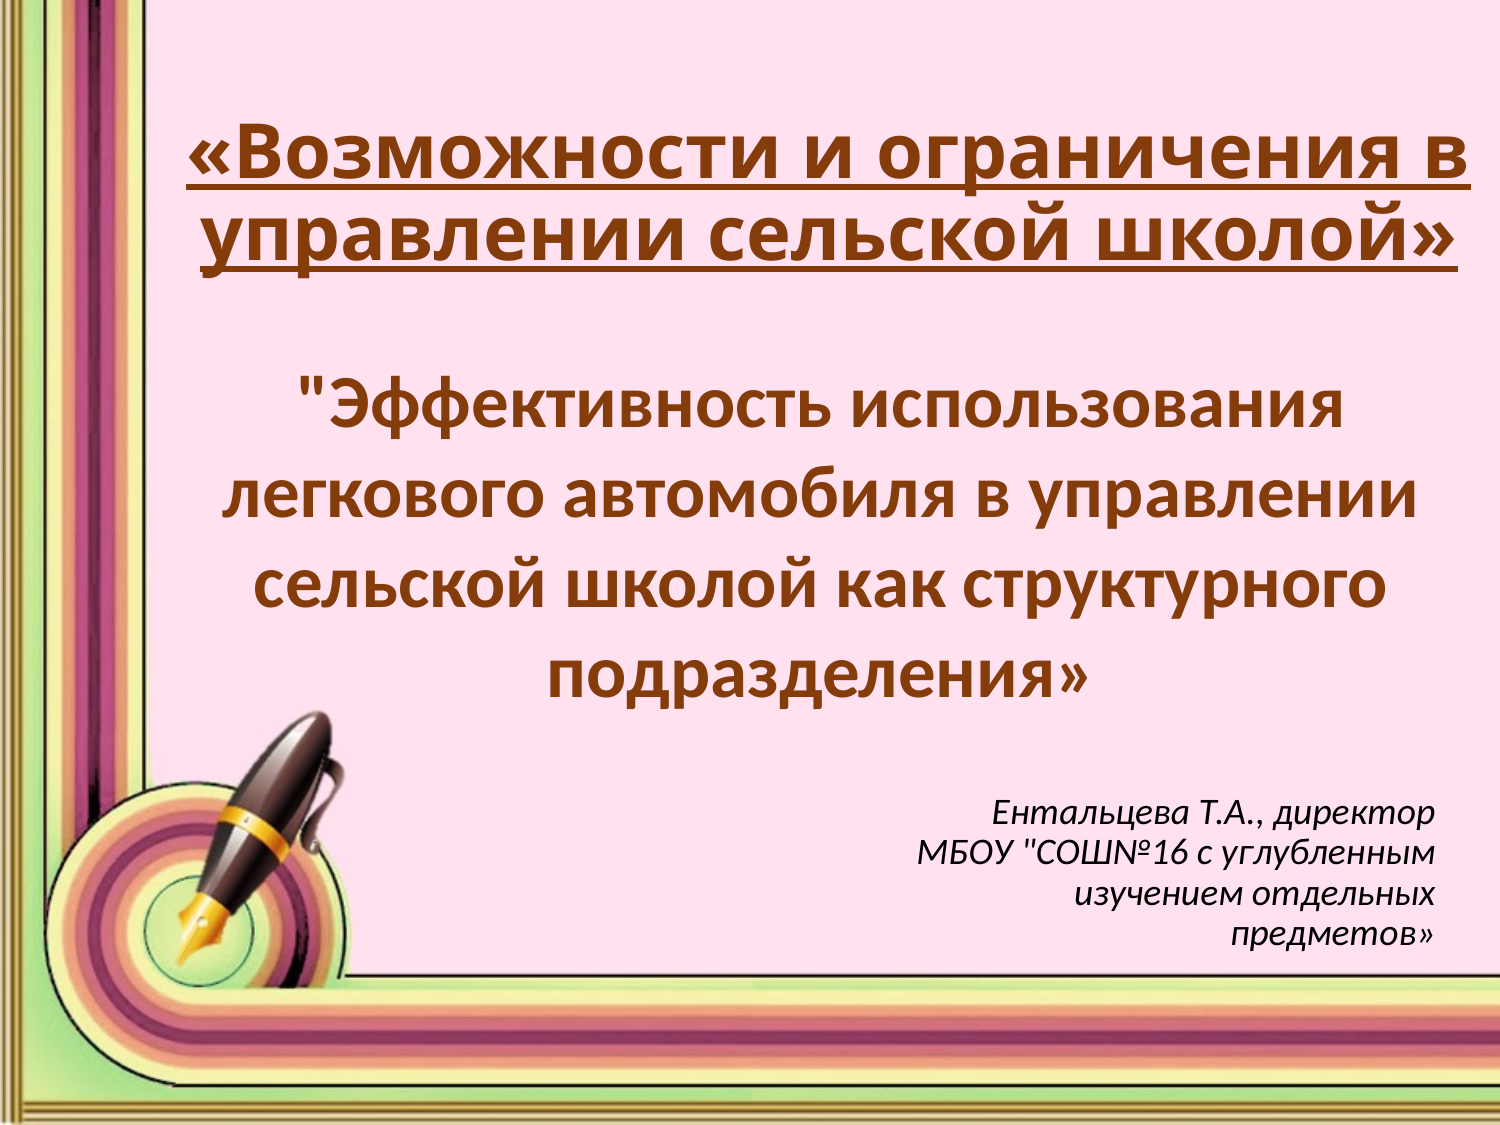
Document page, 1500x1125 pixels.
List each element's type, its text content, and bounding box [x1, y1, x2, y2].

text_box "Эффективность использования легкового автомобиля в управлении сельской школой как структурного подразделения» [143, 344, 1500, 720]
subtitle Ентальцева Т.А., директор МБОУ "СОШ№16 с углубленным изучением отдельных предметов» [875, 784, 1451, 987]
picture [0, 0, 1500, 1125]
title «Возможности и ограничения в управлении сельской школой» [157, 0, 1500, 285]
